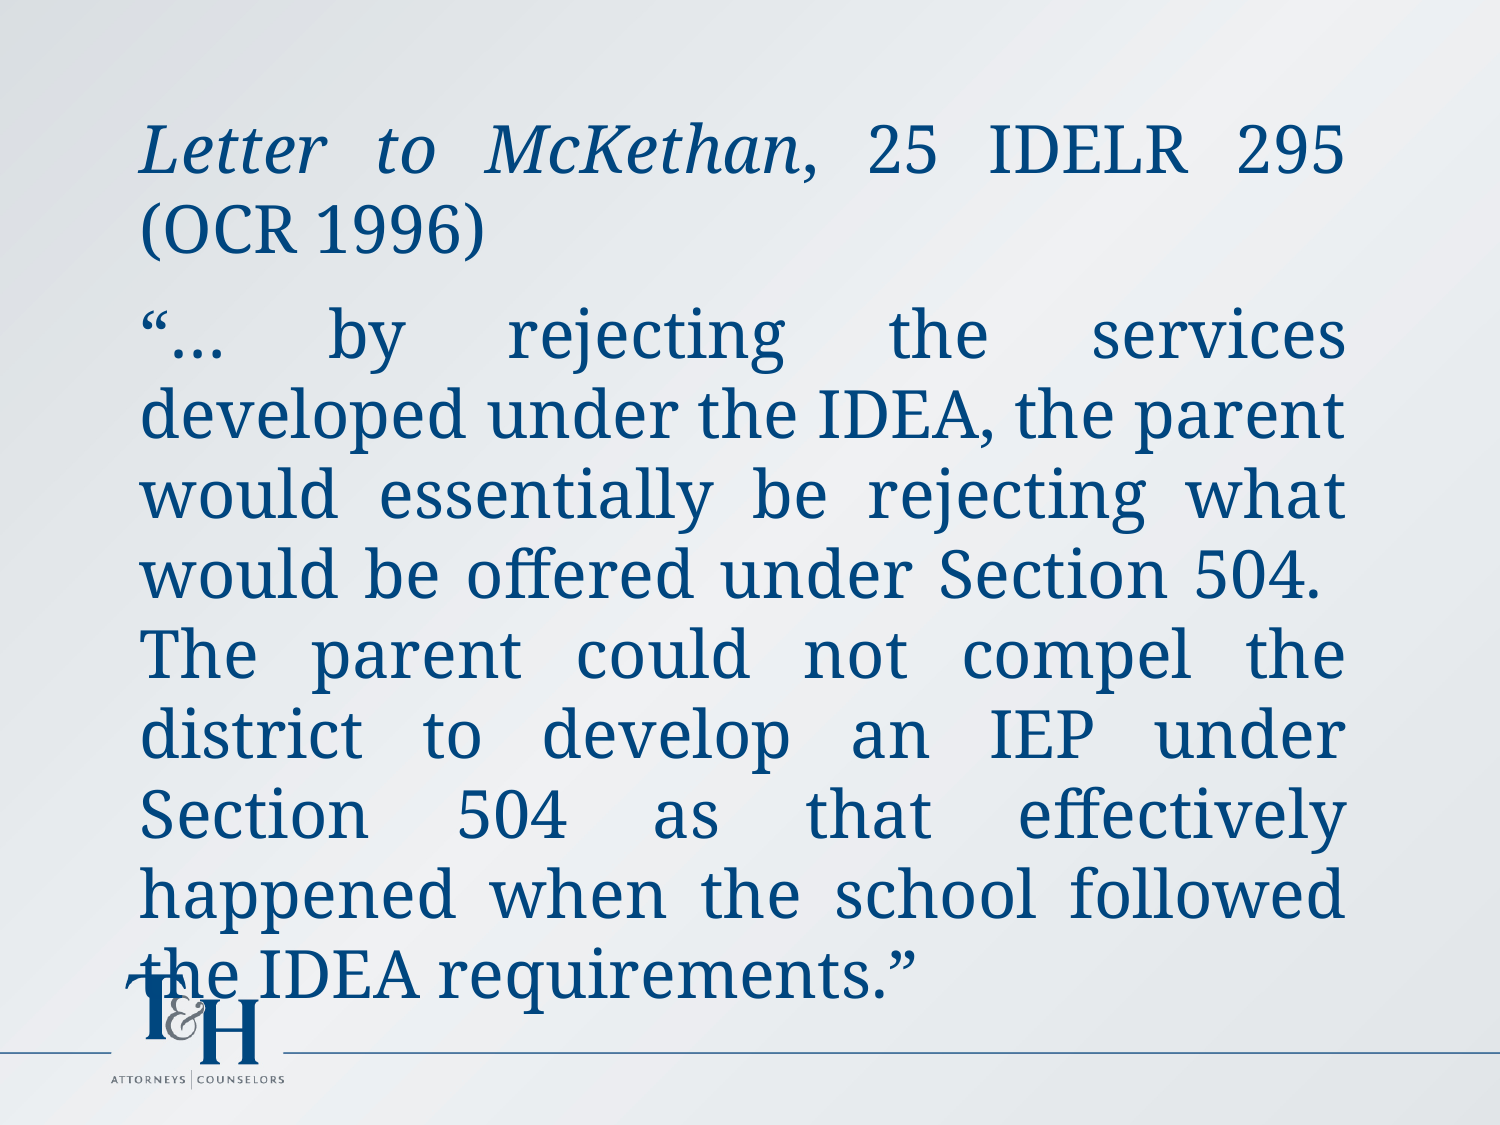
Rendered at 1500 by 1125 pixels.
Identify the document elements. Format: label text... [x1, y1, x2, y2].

text_box Letter to McKethan, 25 IDELR 295 (OCR 1996) “… by rejecting the services developed under the IDEA, the parent would essentially be rejecting what would be offered under Section 504. The parent could not compel the district to develop an IEP under Section 504 as that effectively happened when the school followed the IDEA requirements.” [125, 99, 1363, 1020]
picture [0, 0, 1500, 1125]
